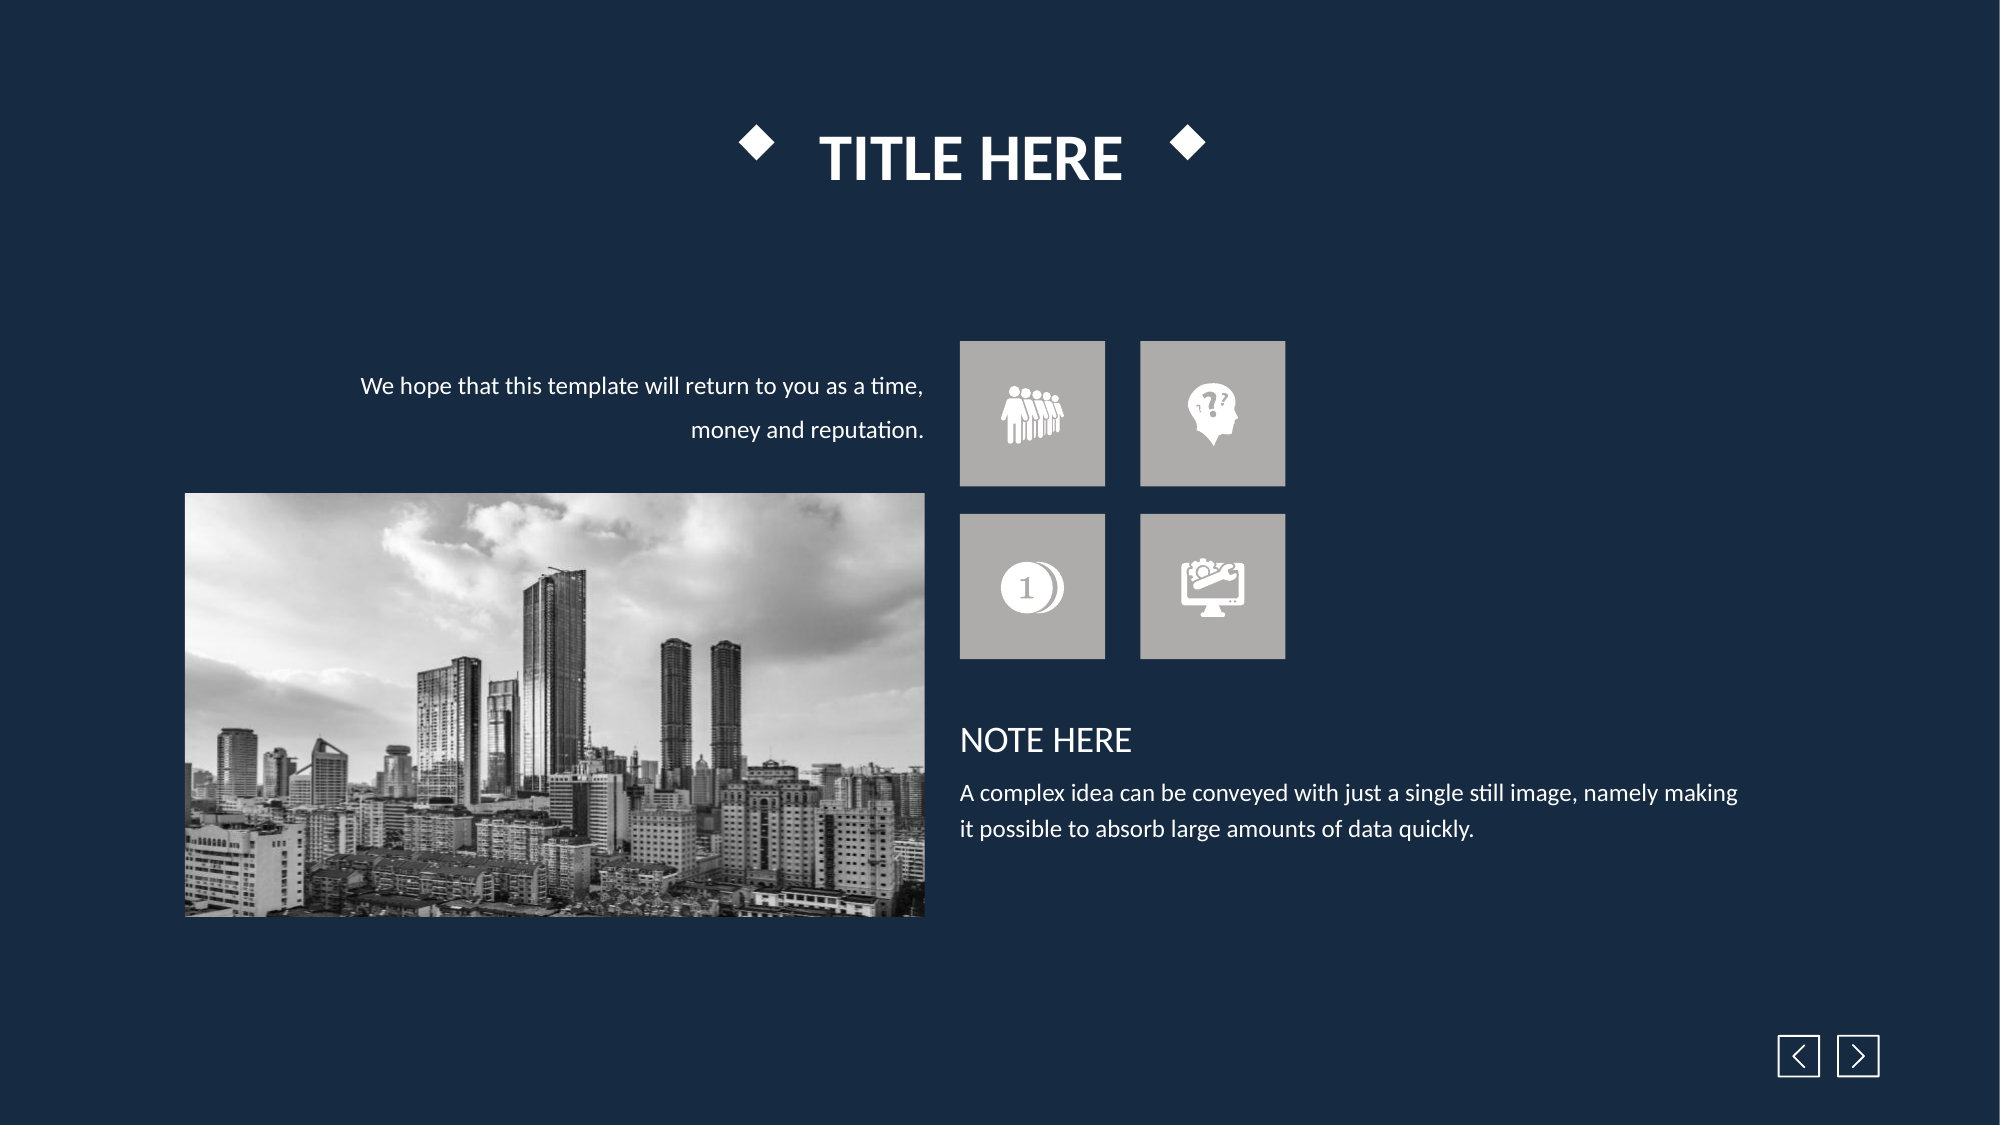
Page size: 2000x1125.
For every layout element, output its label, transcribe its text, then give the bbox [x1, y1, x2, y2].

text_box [1777, 1034, 1880, 1078]
text_box We hope that this template will return to you as a time, money and reputation. [335, 354, 925, 445]
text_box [738, 90, 1206, 197]
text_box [959, 513, 1106, 660]
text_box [1140, 513, 1286, 660]
picture [184, 492, 925, 917]
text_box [1140, 340, 1286, 487]
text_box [959, 340, 1106, 487]
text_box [959, 714, 1760, 844]
